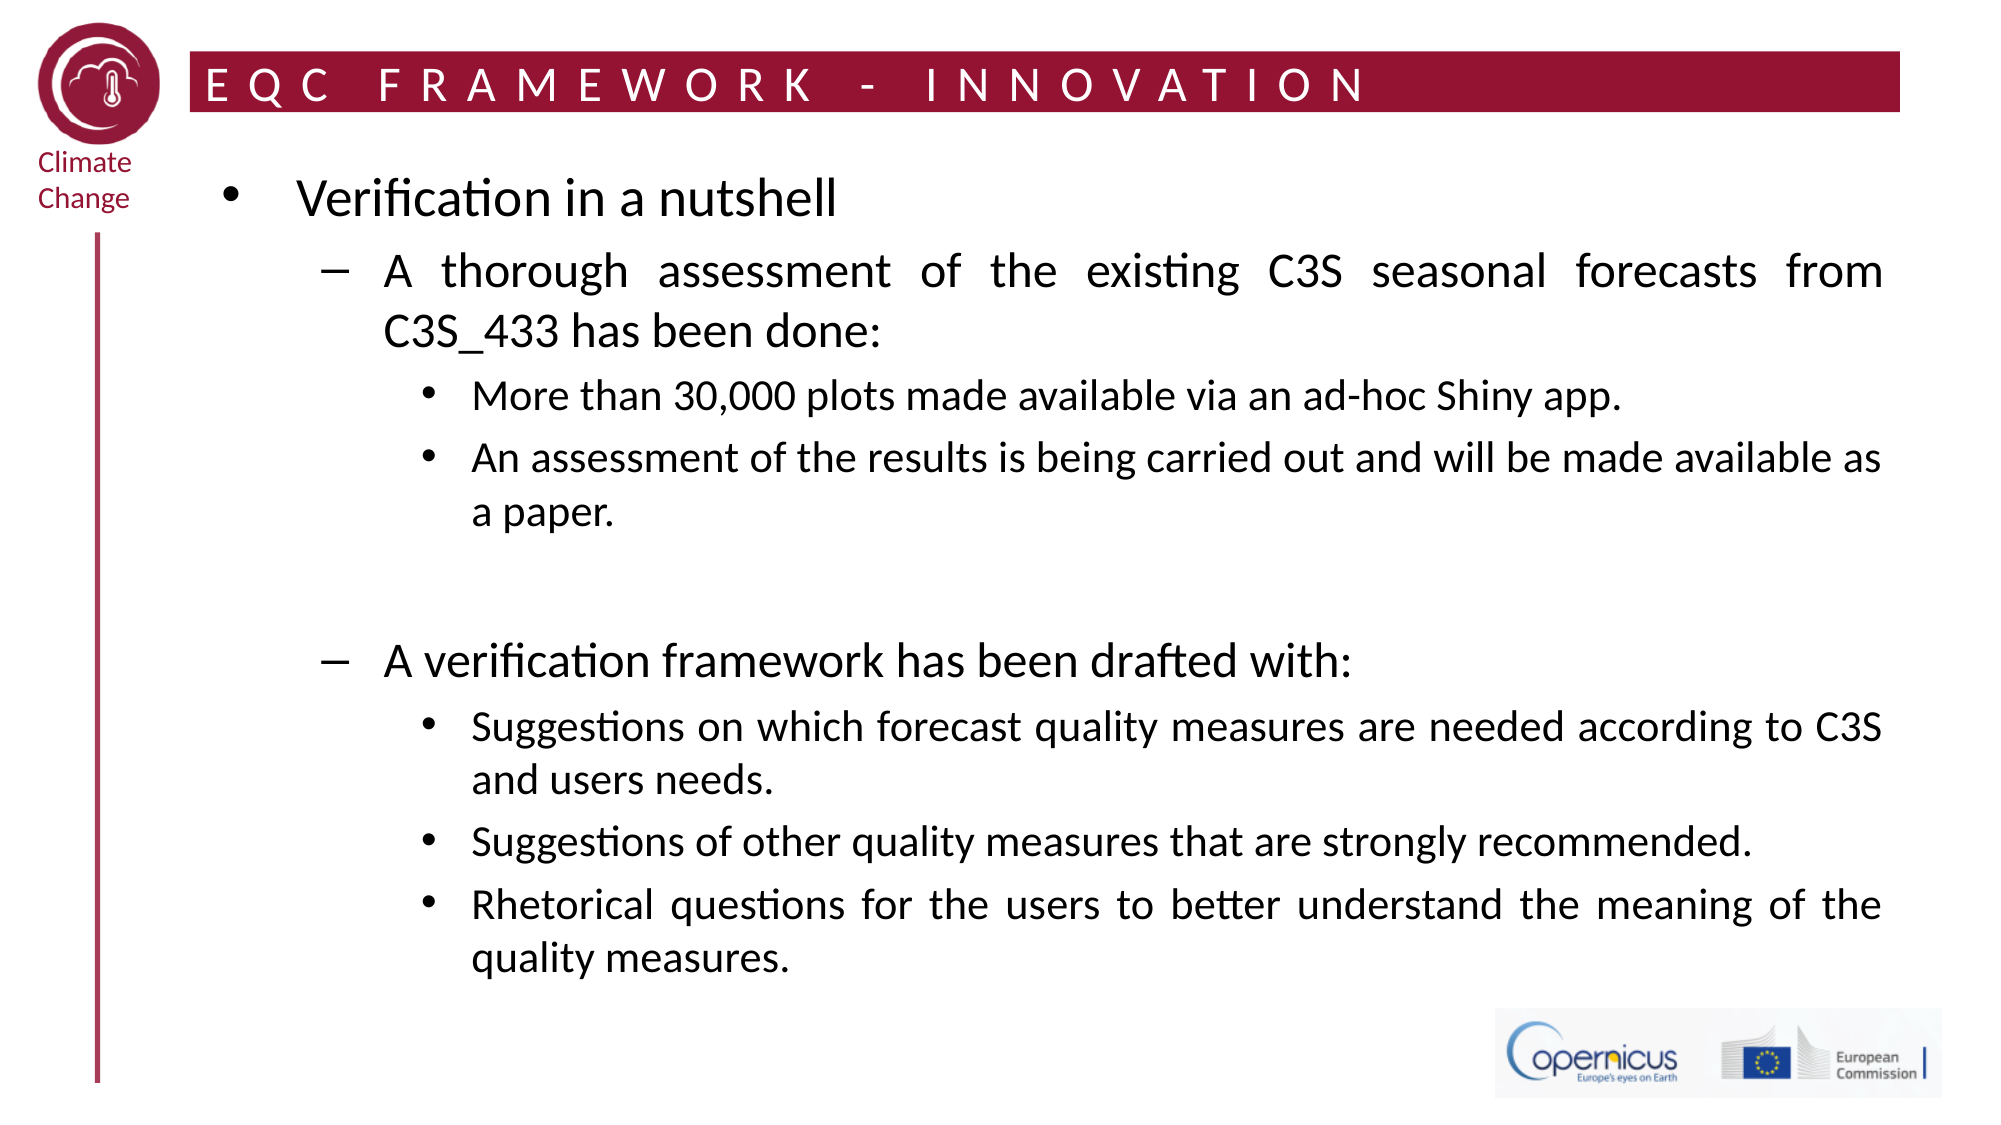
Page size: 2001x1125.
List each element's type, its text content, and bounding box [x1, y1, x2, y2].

title EQC FRAMEWORK - INNOVATION [189, 51, 1900, 113]
picture [1900, 1008, 1942, 1098]
picture [25, 4, 171, 155]
list Verification in a nutshell A thorough assessment of the existing C3S seasonal forecasts from C3S_433 has been done: More than 30,000 plots made available via an ad-hoc Shiny app. An assessment of the results is being carried out and will be made available as a paper. A verification framework has been drafted with: Suggestions on which forecast quality measures are needed according to C3S and users needs. Suggestions of other quality measures that are strongly recommended. Rhetorical questions for the users to better understand the meaning of the quality measures. [206, 153, 1900, 1125]
